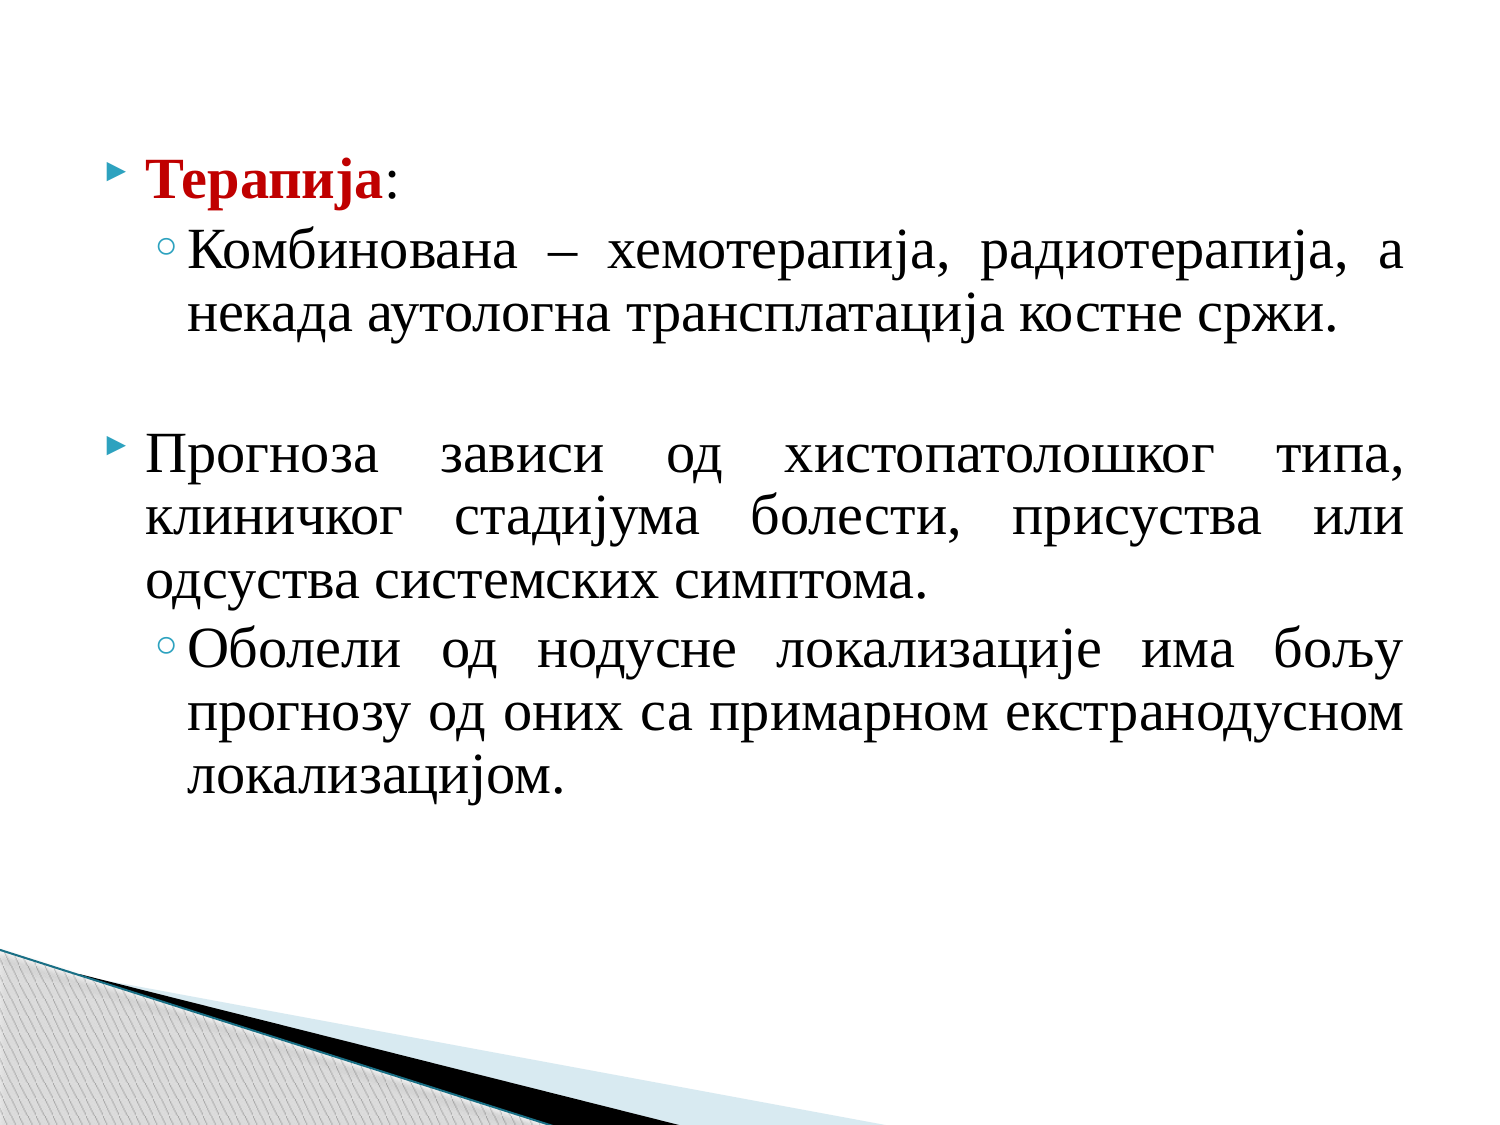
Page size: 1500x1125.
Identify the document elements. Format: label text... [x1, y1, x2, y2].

list Терапија: Комбинована – хемотерапија, радиотерапија, а некада аутологна трансплатација костне сржи. Прогноза зависи од хистопатолошког типа, клиничког стадијума болести, присуства или одсуства системских симптома. Оболели од нодусне локализације има бољу прогнозу од оних са примарном екстранодусном локализацијом. [70, 140, 1421, 884]
